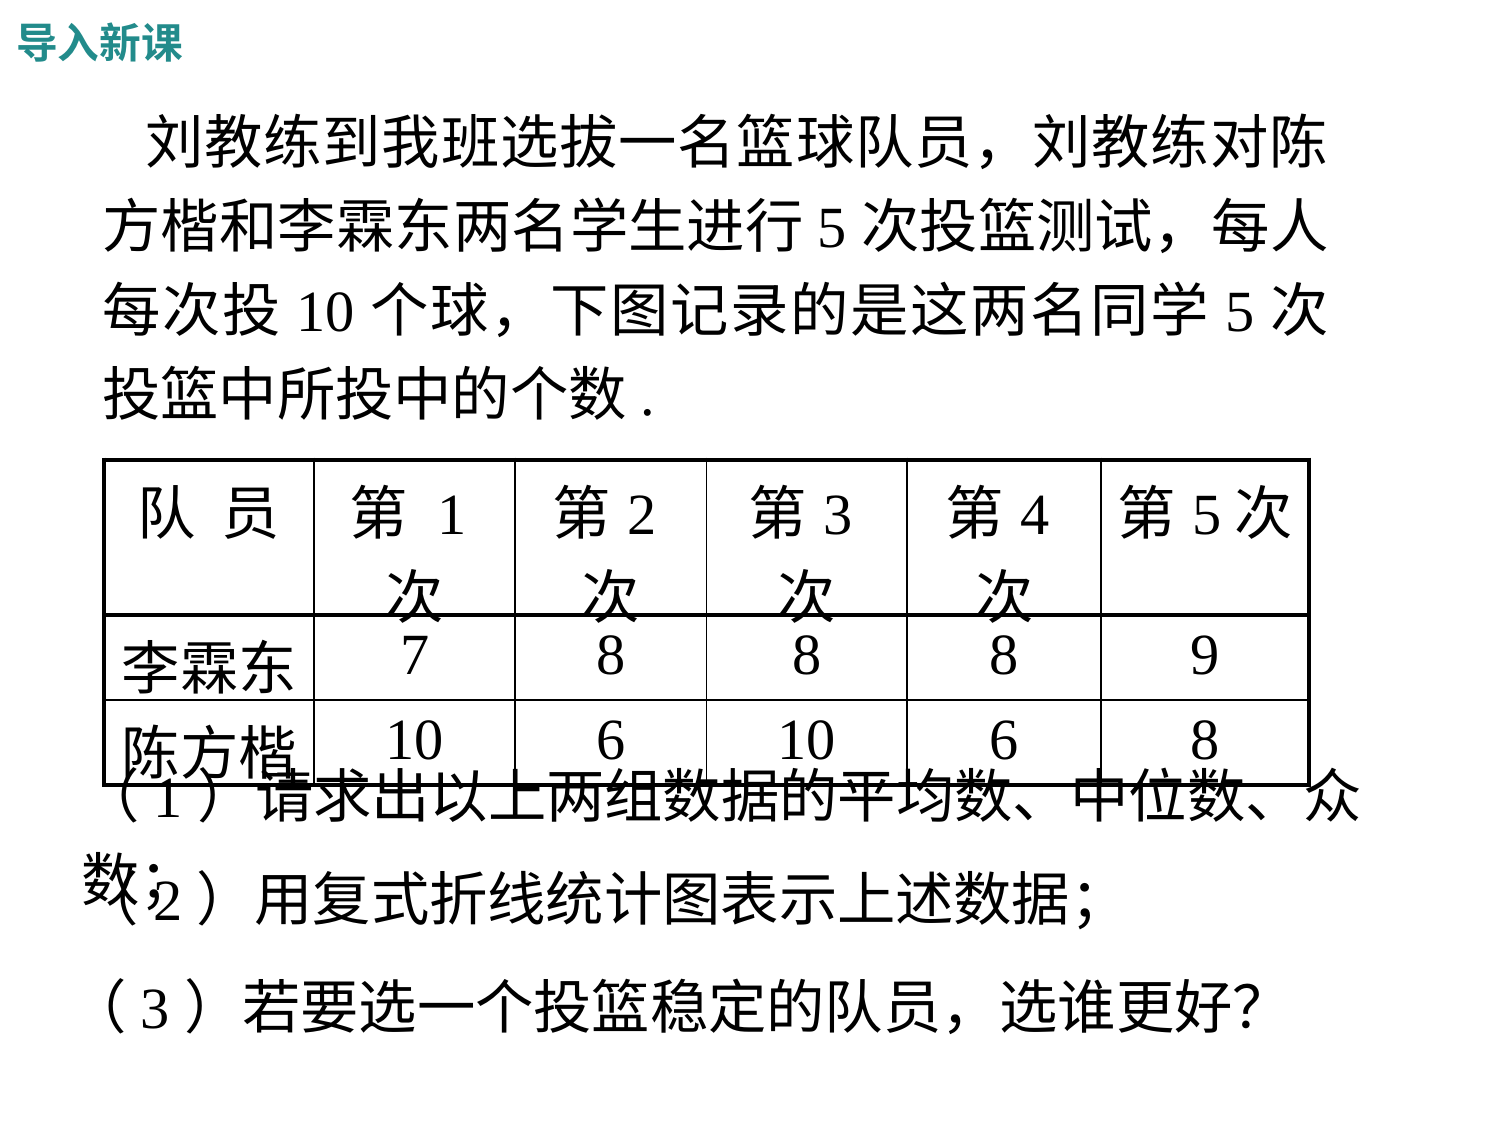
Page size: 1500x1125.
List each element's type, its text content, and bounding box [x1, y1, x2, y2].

table_cell 6 [908, 701, 1100, 737]
table_cell 8 [908, 617, 1100, 699]
table_header 队 员 [106, 462, 313, 613]
table_cell 10 [315, 701, 514, 737]
text_box （3）若要选一个投篮稳定的队员，选谁更好？ [53, 962, 1306, 1048]
table_header 第5次 [1102, 462, 1307, 613]
table_cell 9 [1102, 617, 1307, 699]
table_cell 8 [707, 617, 906, 699]
table_cell 陈方楷 [106, 701, 313, 737]
table_header 第2次 [516, 462, 706, 613]
text_box （1）请求出以上两组数据的平均数、中位数、众数； [66, 737, 1429, 841]
table_cell 7 [315, 617, 514, 699]
table_cell 6 [516, 701, 706, 737]
text_box 刘教练到我班选拔一名篮球队员，刘教练对陈方楷和李霖东两名学生进行5次投篮测试，每人每次投10个球，下图记录的是这两名同学5次投篮中所投中的个数. [87, 83, 1344, 435]
table_cell 8 [1102, 701, 1307, 737]
table_cell 8 [516, 617, 706, 699]
table_cell 李霖东 [106, 617, 313, 699]
table_header 第4次 [908, 462, 1100, 613]
text_box （2）用复式折线统计图表示上述数据； [66, 841, 1429, 940]
text_box 导入新课 [1, 9, 199, 75]
table_header 第 1次 [315, 462, 514, 613]
table_header 第3次 [707, 462, 906, 613]
table_cell 10 [707, 701, 906, 737]
